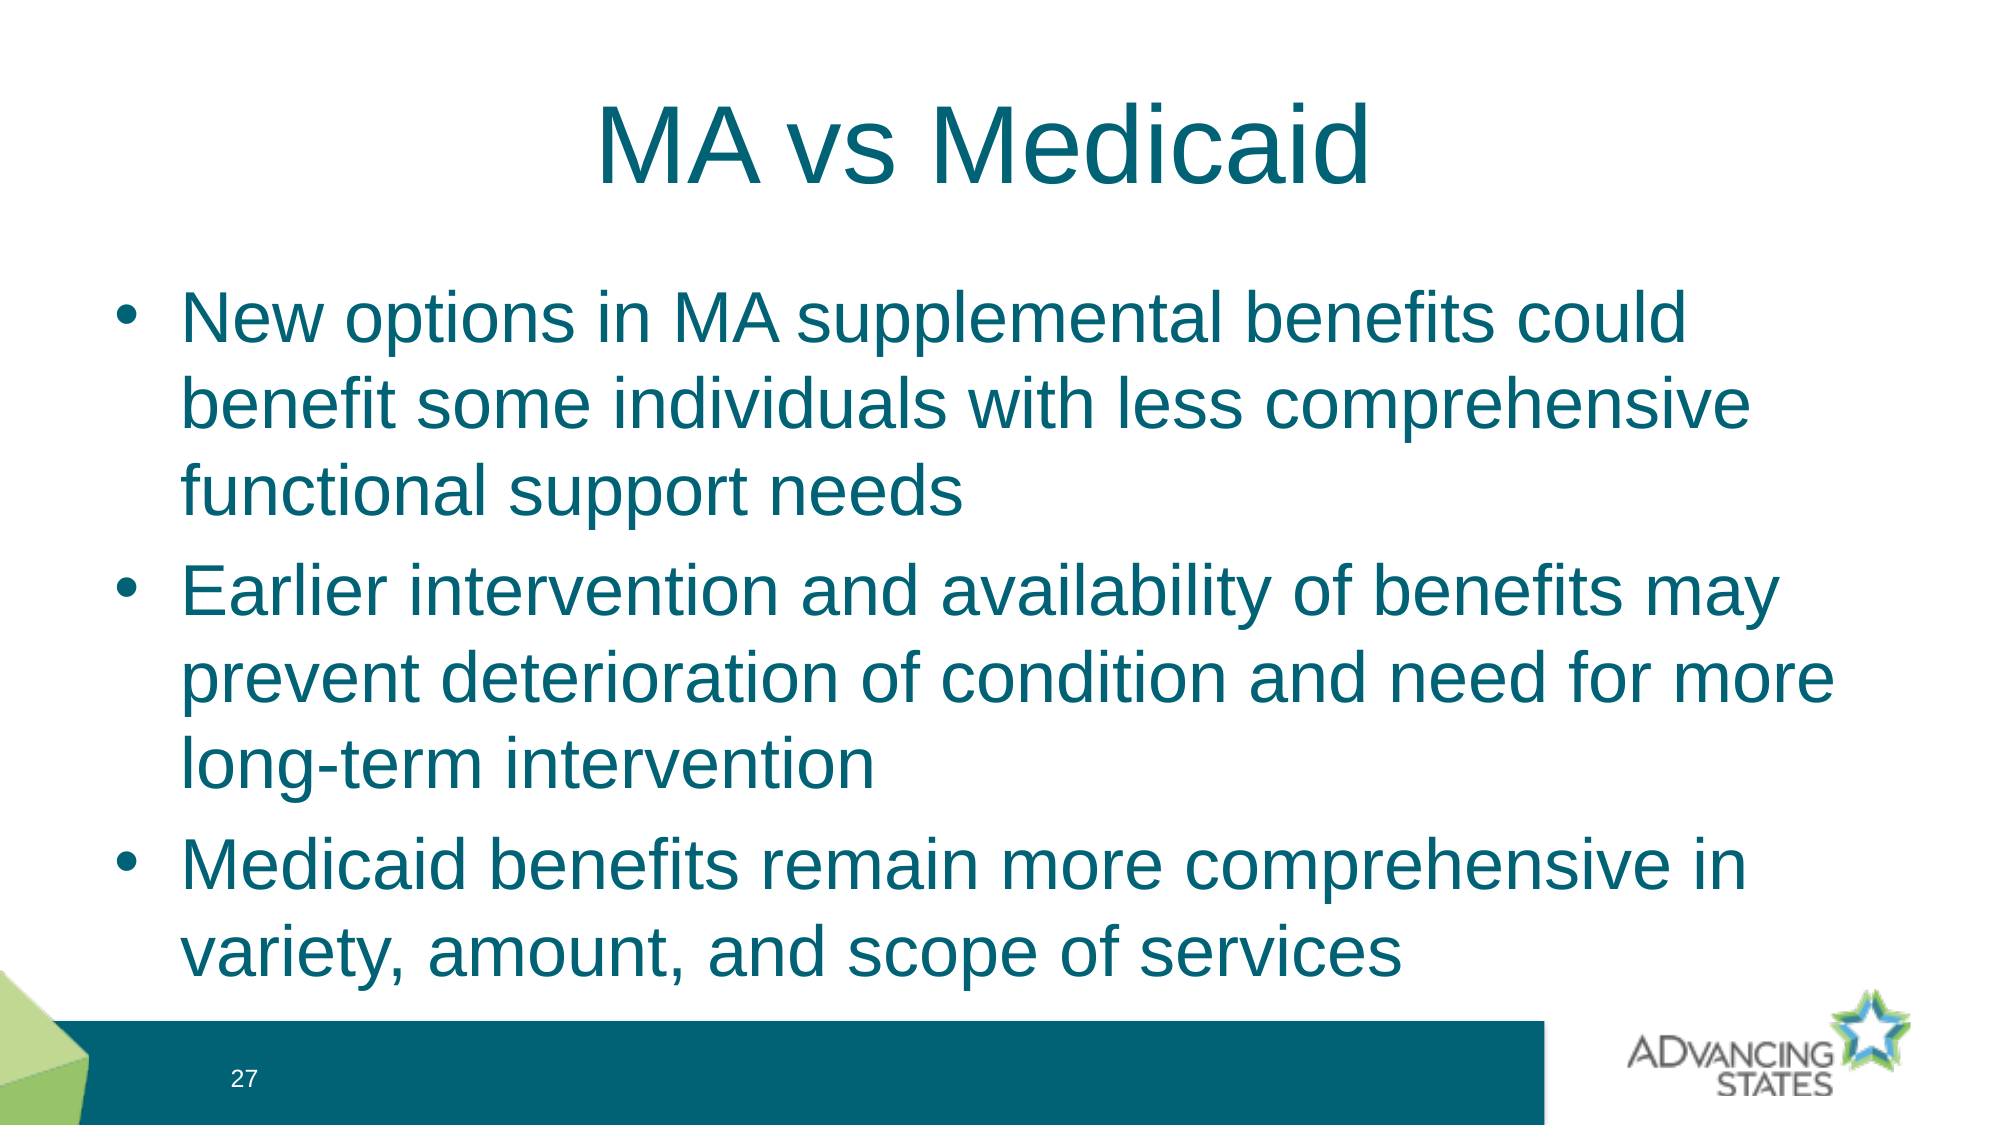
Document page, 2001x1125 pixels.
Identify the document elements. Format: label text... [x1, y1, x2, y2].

slide_number 27 [215, 1047, 683, 1108]
title MA vs Medicaid [99, 45, 1900, 233]
list New options in MA supplemental benefits could benefit some individuals with less comprehensive functional support needs Earlier intervention and availability of benefits may prevent deterioration of condition and need for more long-term intervention Medicaid benefits remain more comprehensive in variety, amount, and scope of services [99, 262, 1900, 1005]
